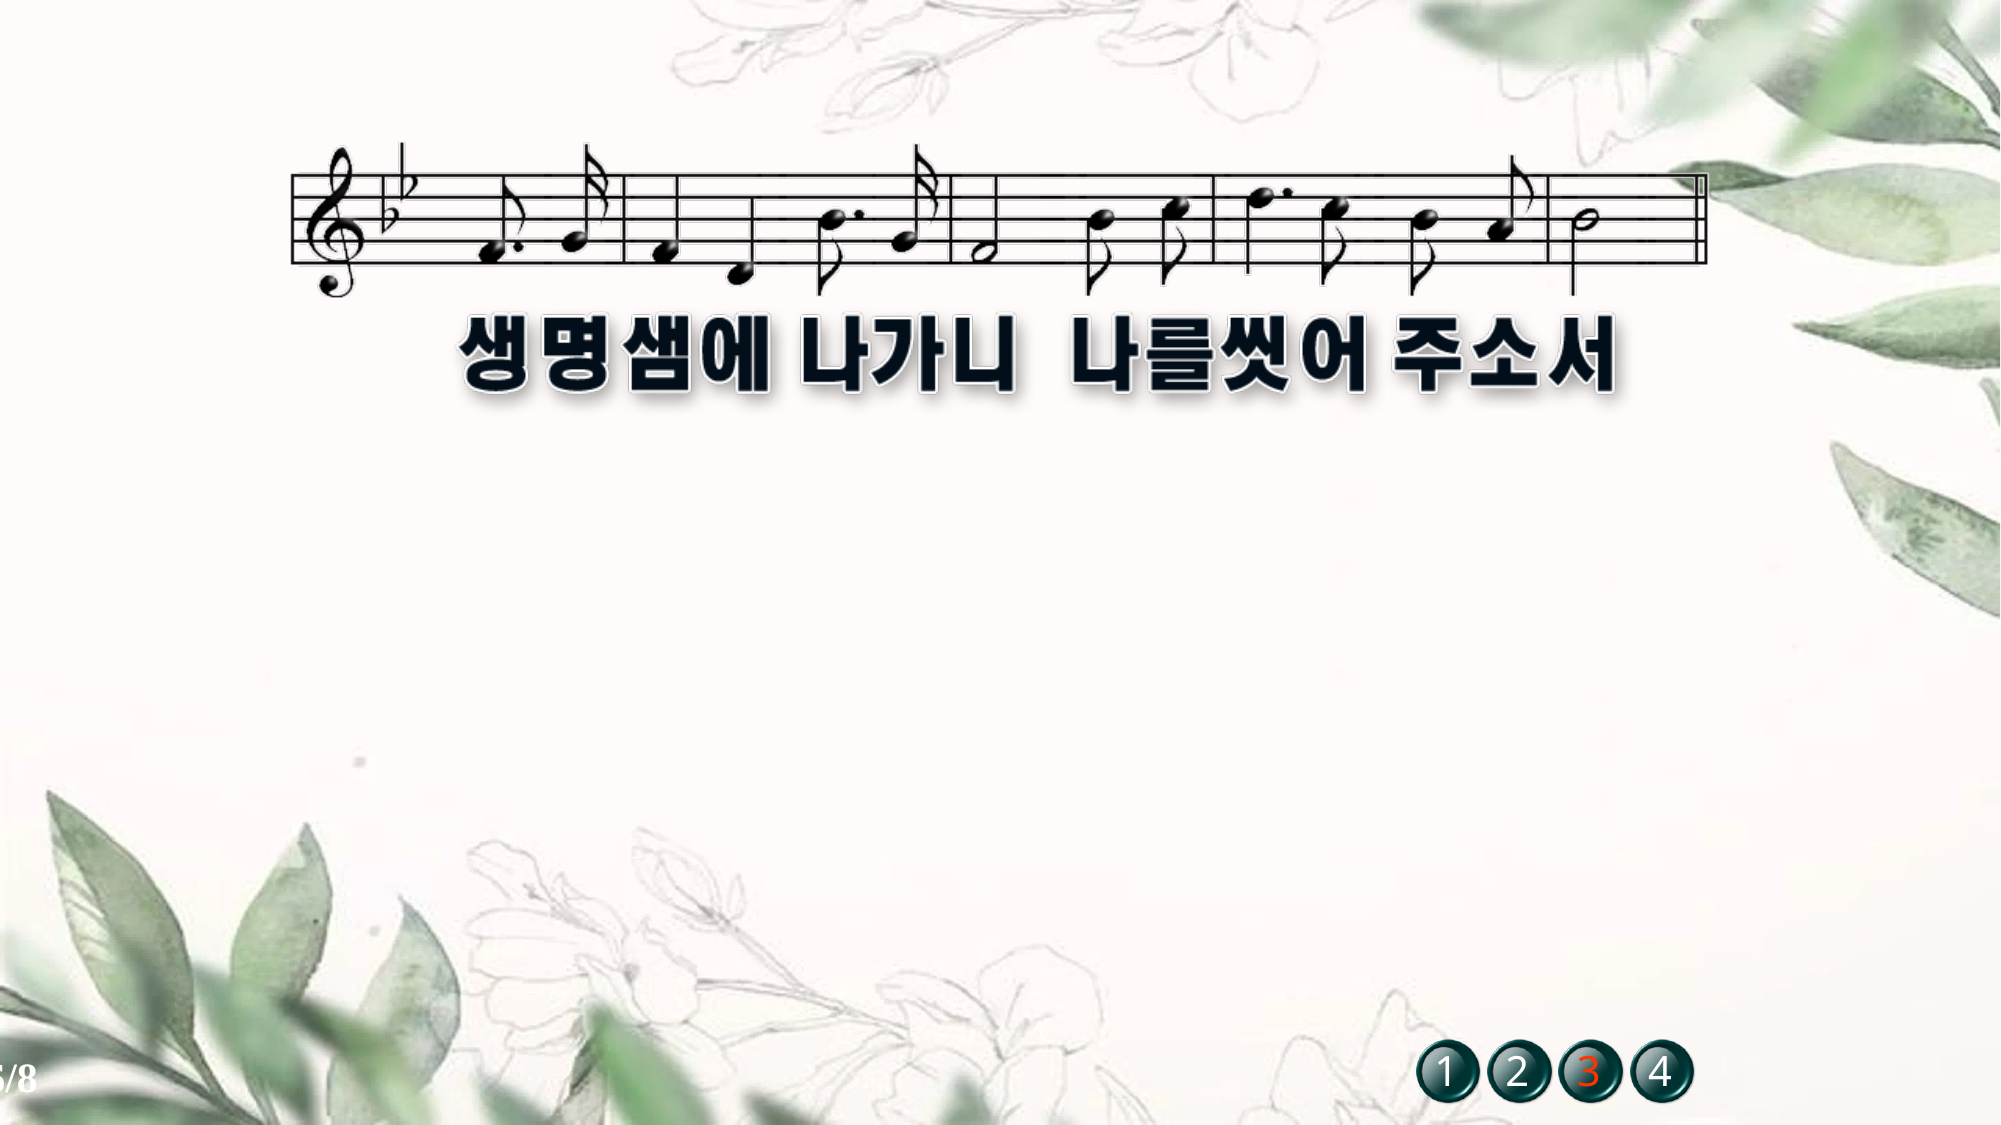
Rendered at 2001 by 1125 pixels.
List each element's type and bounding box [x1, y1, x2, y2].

text_box [1484, 1035, 1555, 1106]
picture [0, 0, 2001, 1125]
text_box [1627, 1035, 1697, 1106]
text_box [1413, 1035, 1484, 1106]
text_box [1555, 1035, 1626, 1106]
